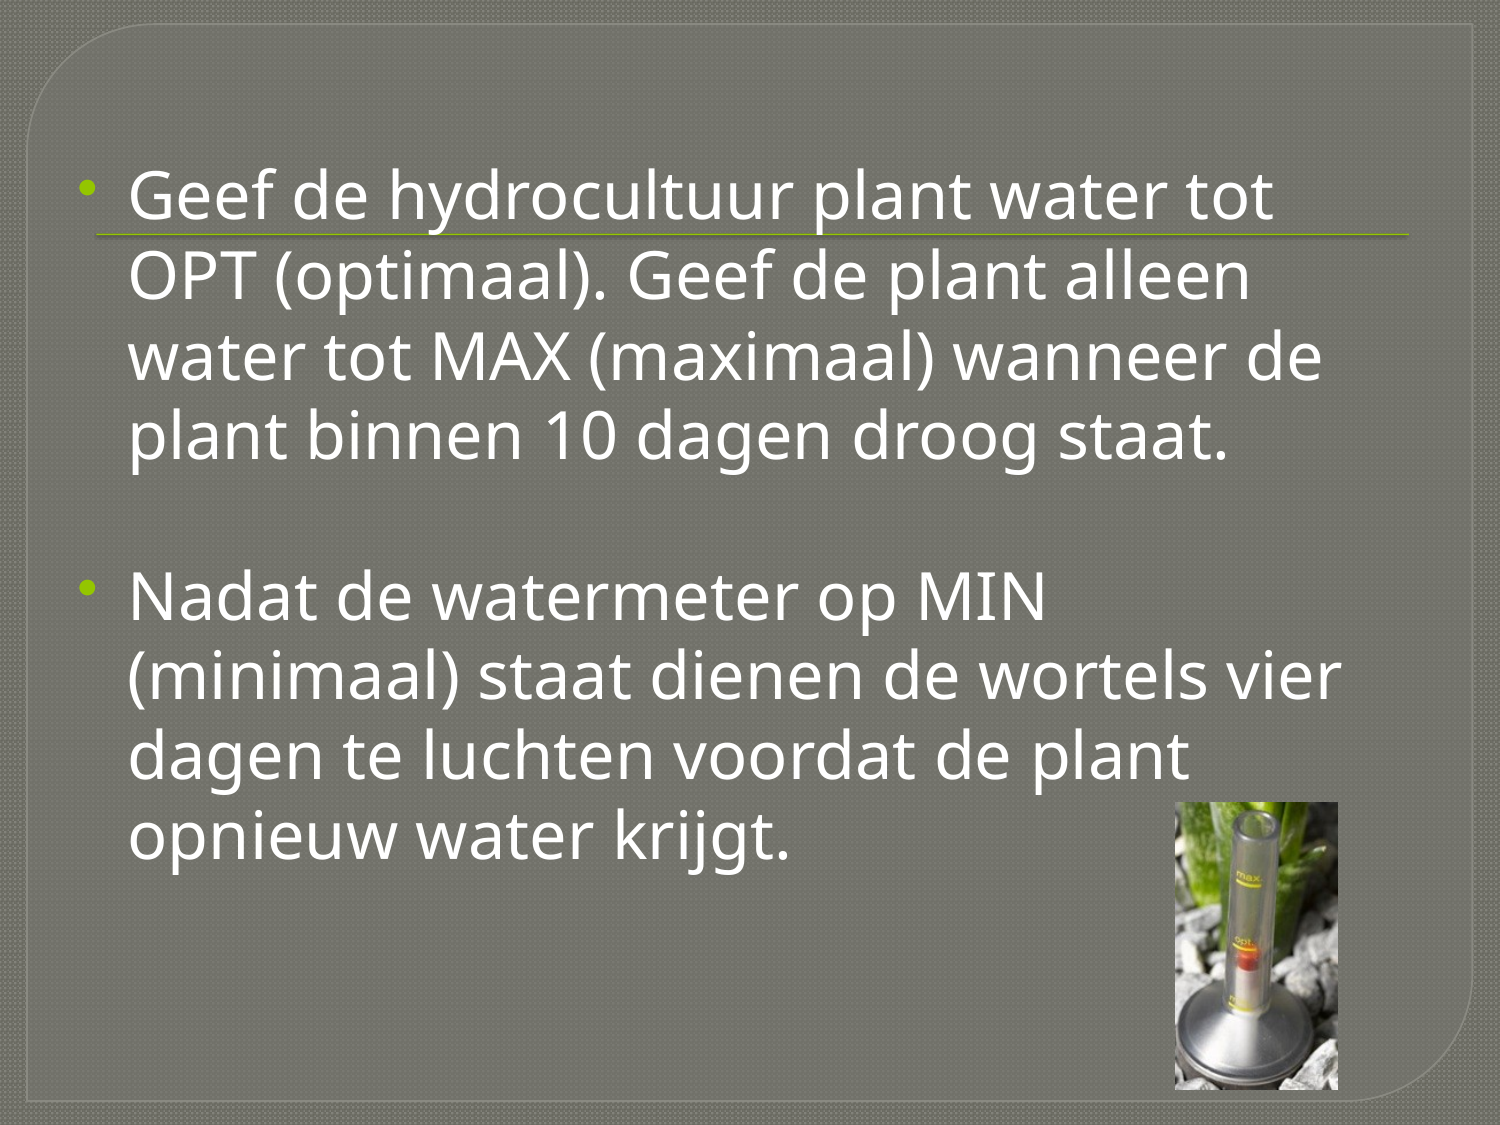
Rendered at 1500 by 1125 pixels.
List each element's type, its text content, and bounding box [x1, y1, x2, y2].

picture [1174, 801, 1338, 1090]
list Geef de hydrocultuur plant water tot OPT (optimaal). Geef de plant alleen water tot MAX (maximaal) wanneer de plant binnen 10 dagen droog staat. Nadat de watermeter op MIN (minimaal) staat dienen de wortels vier dagen te luchten voordat de plant opnieuw water krijgt. [64, 146, 1415, 889]
